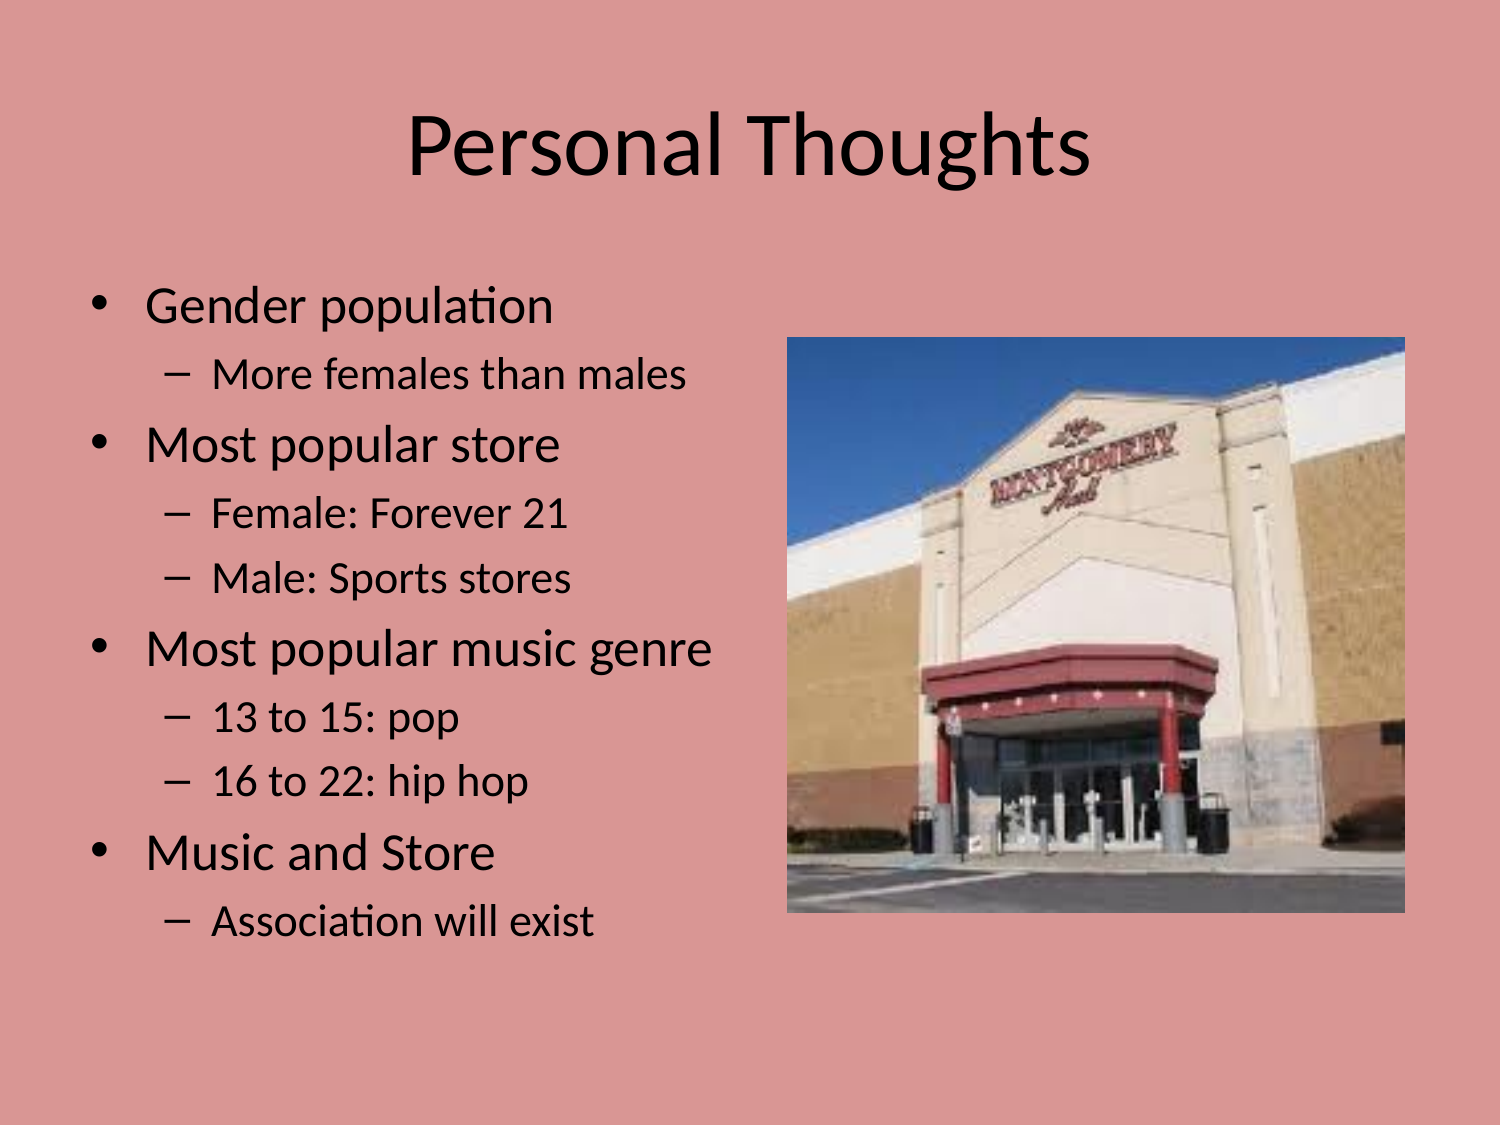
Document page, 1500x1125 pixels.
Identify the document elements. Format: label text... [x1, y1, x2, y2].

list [787, 337, 1406, 913]
title Personal Thoughts [75, 45, 1425, 233]
list Gender population More females than males Most popular store Female: Forever 21 Male: Sports stores Most popular music genre 13 to 15: pop 16 to 22: hip hop Music and Store Association will exist [75, 262, 738, 1005]
